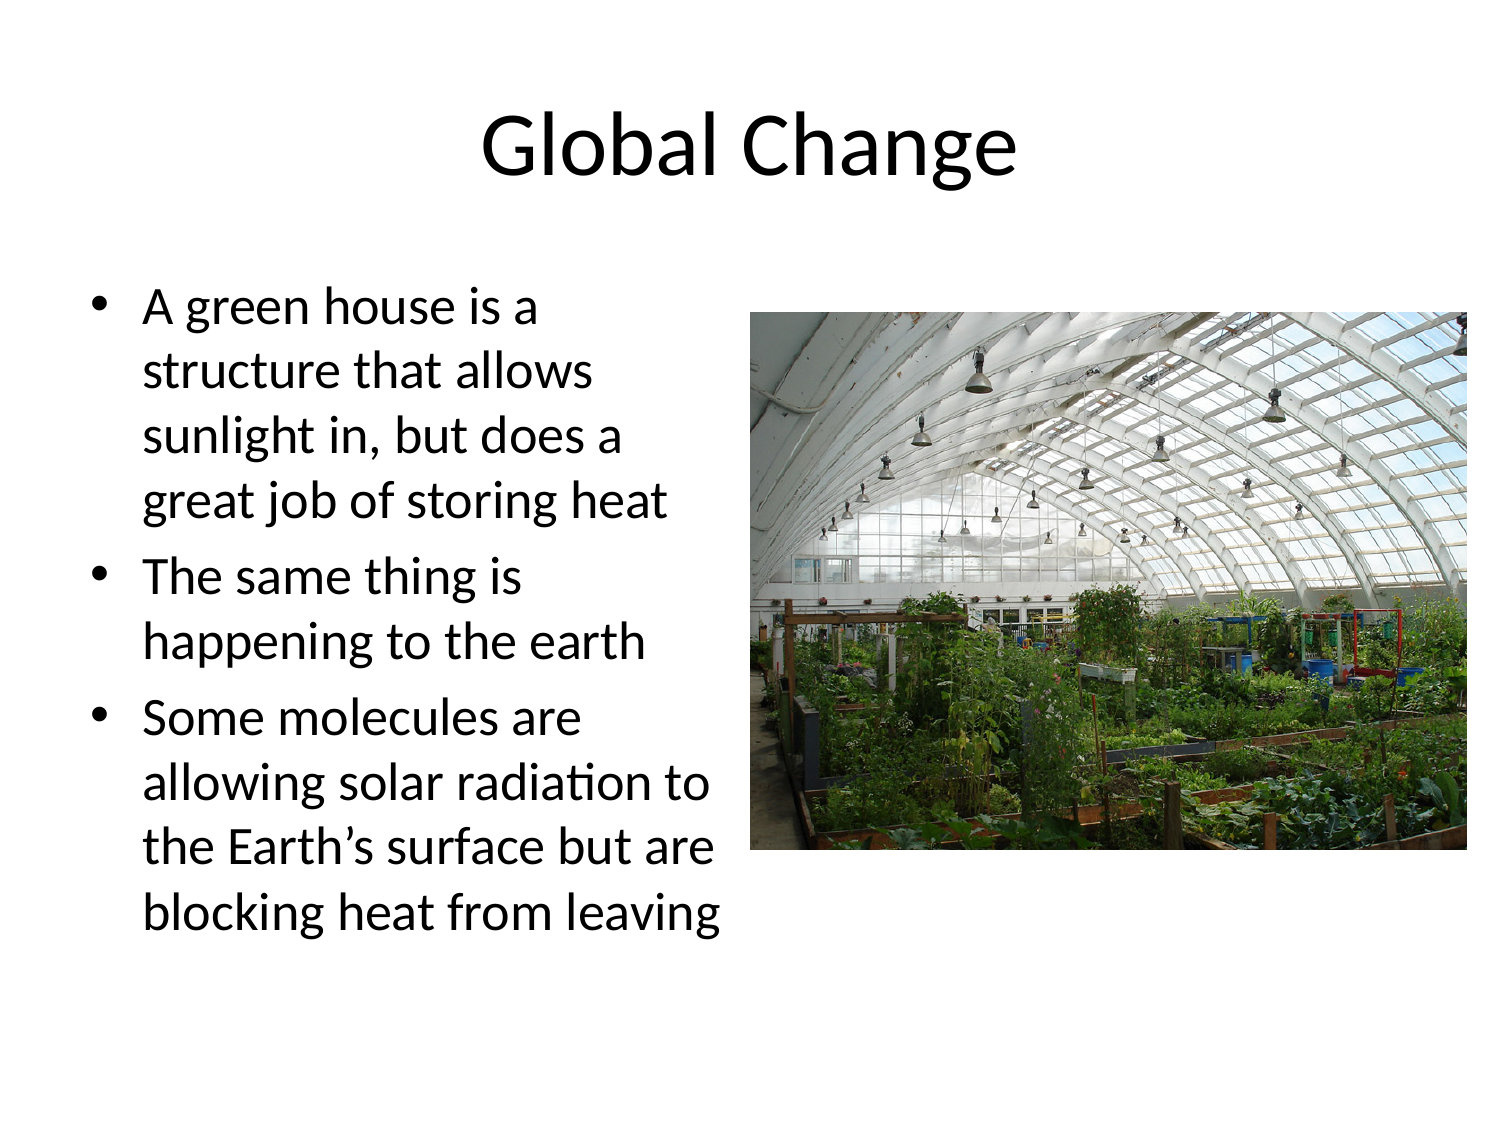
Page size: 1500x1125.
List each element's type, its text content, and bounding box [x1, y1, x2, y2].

picture [749, 312, 1467, 851]
title Global Change [75, 45, 1425, 233]
list A green house is a structure that allows sunlight in, but does a great job of storing heat The same thing is happening to the earth Some molecules are allowing solar radiation to the Earth’s surface but are blocking heat from leaving [75, 262, 738, 1005]
